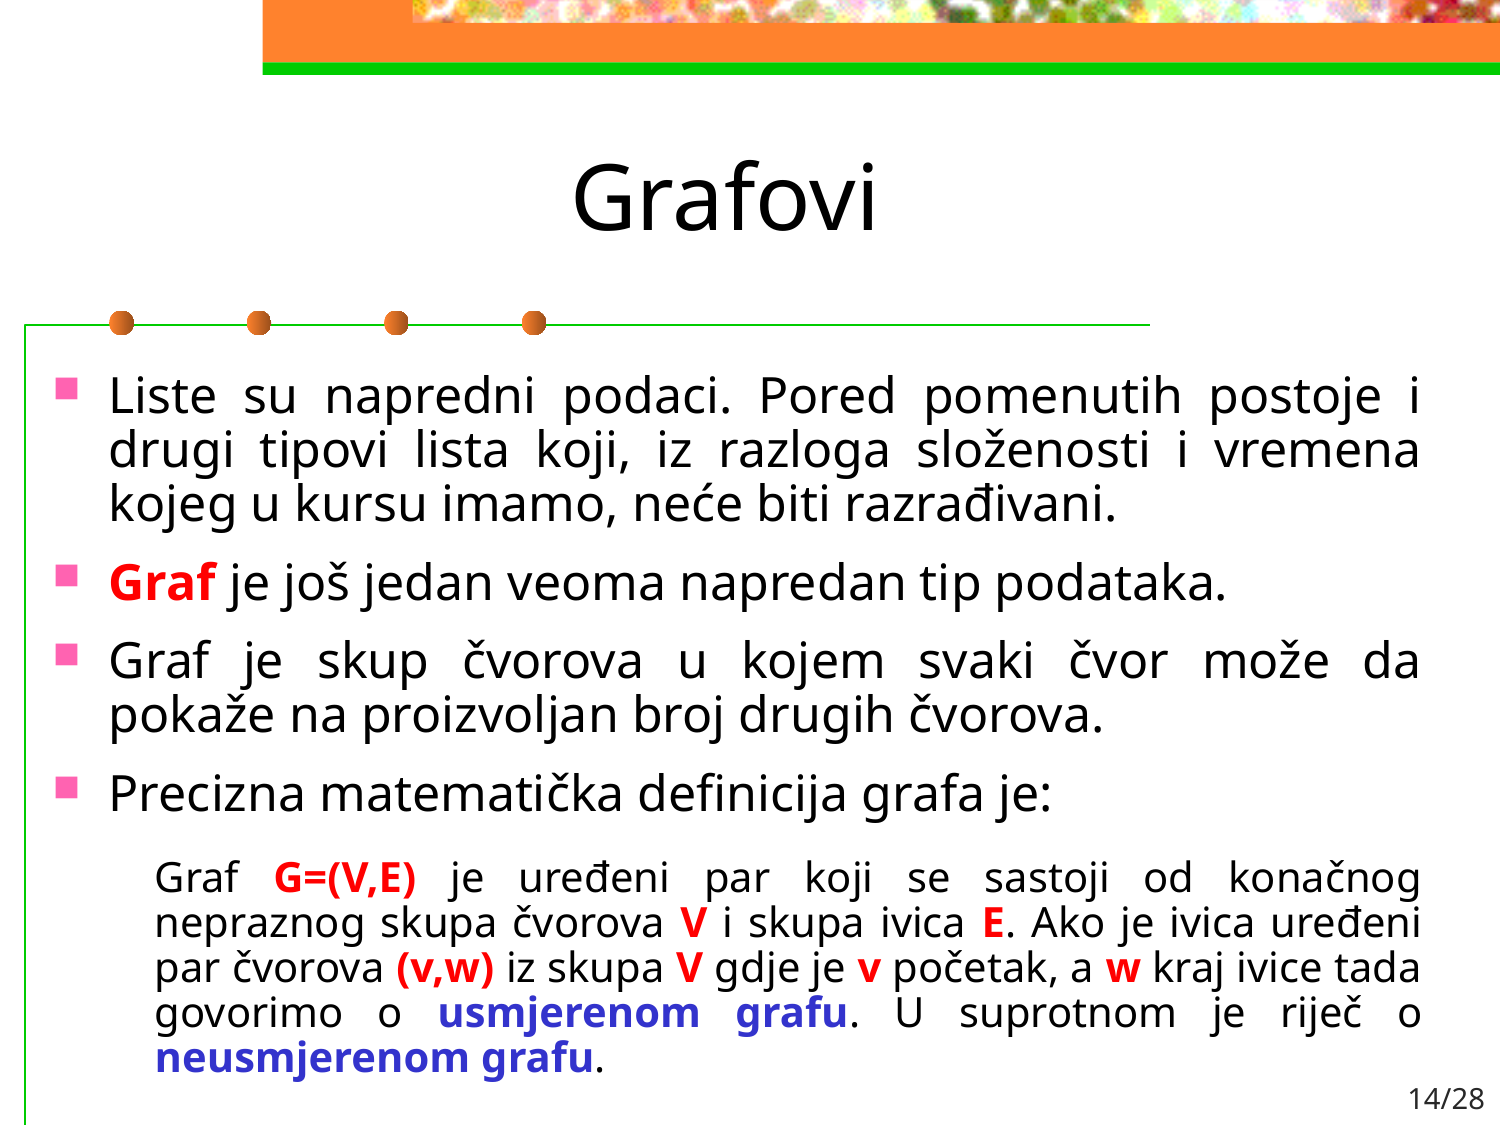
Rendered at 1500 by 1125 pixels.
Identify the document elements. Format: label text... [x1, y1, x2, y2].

picture [412, 0, 1500, 23]
title Grafovi [87, 99, 1363, 288]
list Liste su napredni podaci. Pored pomenutih postoje i drugi tipovi lista koji, iz razloga složenosti i vremena kojeg u kursu imamo, neće biti razrađivani. Graf je još jedan veoma napredan tip podataka. Graf je skup čvorova u kojem svaki čvor može da pokaže na proizvoljan broj drugih čvorova. Precizna matematička definicija grafa je: Graf G=(V,E) je uređeni par koji se sastoji od konačnog nepraznog skupa čvorova V i skupa ivica E. Ako je ivica uređeni par čvorova (v,w) iz skupa V gdje je v početak, a w kraj ivice tada govorimo o usmjerenom grafu. U suprotnom je riječ o neusmjerenom grafu. [37, 362, 1438, 1088]
text_box 14/28 [1374, 1072, 1500, 1123]
